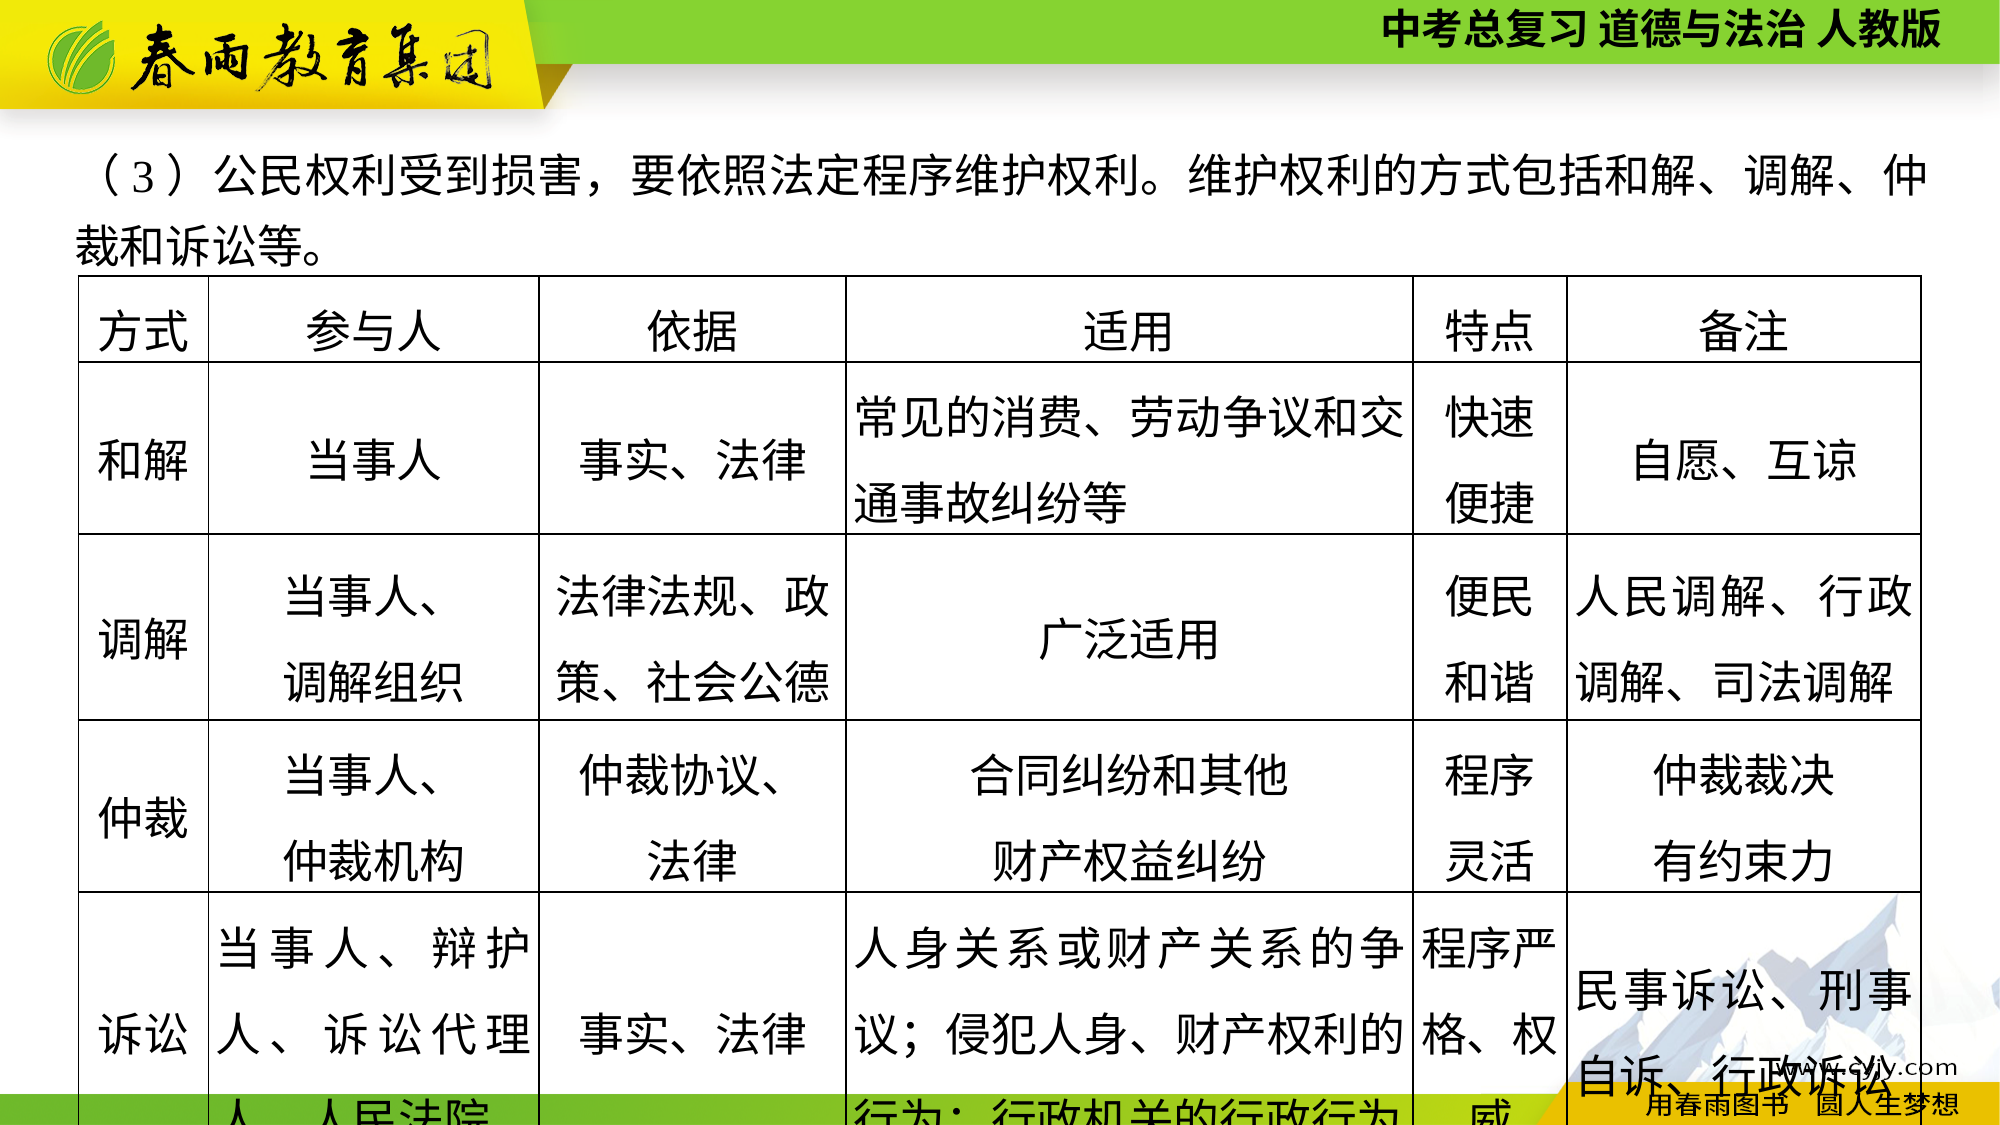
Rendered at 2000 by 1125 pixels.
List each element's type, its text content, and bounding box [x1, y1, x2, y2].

table_cell 当事人、辩护人、诉讼代理人、人民法院 [209, 893, 538, 1125]
table_header 备注 [1568, 277, 1920, 361]
table_cell 法律法规、政策、社会公德 [540, 535, 845, 719]
table_cell 仲裁协议、 法律 [540, 721, 845, 891]
table_cell 仲裁 [79, 721, 208, 891]
table_cell 人民调解、行政调解、司法调解 [1568, 535, 1920, 719]
list （3）公民权利受到损害，要依照法定程序维护权利。维护权利的方式包括和解、调解、仲裁和诉讼等。 [59, 122, 1944, 275]
table_cell 广泛适用 [847, 535, 1412, 719]
table_cell 程序严 格、权威 [1414, 893, 1566, 1125]
table_cell 快速 便捷 [1414, 363, 1566, 533]
table_header 参与人 [209, 277, 538, 361]
table_cell 当事人、 调解组织 [209, 535, 538, 719]
table_cell 和解 [79, 363, 208, 533]
table_cell 常见的消费、劳动争议和交通事故纠纷等 [847, 363, 1412, 533]
table_header 适用 [847, 277, 1412, 361]
table_cell 当事人、 仲裁机构 [209, 721, 538, 891]
table_cell 事实、法律 [540, 363, 845, 533]
table_cell 程序 灵活 [1414, 721, 1566, 891]
table_cell 事实、法律 [540, 893, 845, 1125]
table_cell 合同纠纷和其他 财产权益纠纷 [847, 721, 1412, 891]
table_cell 仲裁裁决 有约束力 [1568, 721, 1920, 891]
table_cell 民事诉讼、刑事自诉、行政诉讼 [1568, 893, 1920, 1125]
table_cell 诉讼 [79, 893, 208, 1125]
table_header 依据 [540, 277, 845, 361]
table_cell 人身关系或财产关系的争议；侵犯人身、财产权利的行为；行政机关的行政行为 [847, 893, 1412, 1125]
table_cell 便民 和谐 [1414, 535, 1566, 719]
table_cell 当事人 [209, 363, 538, 533]
table_header 方式 [79, 277, 208, 361]
table_header 特点 [1414, 277, 1566, 361]
picture [0, 0, 2000, 1125]
table_cell 自愿、互谅 [1568, 363, 1920, 533]
table_cell 调解 [79, 535, 208, 719]
